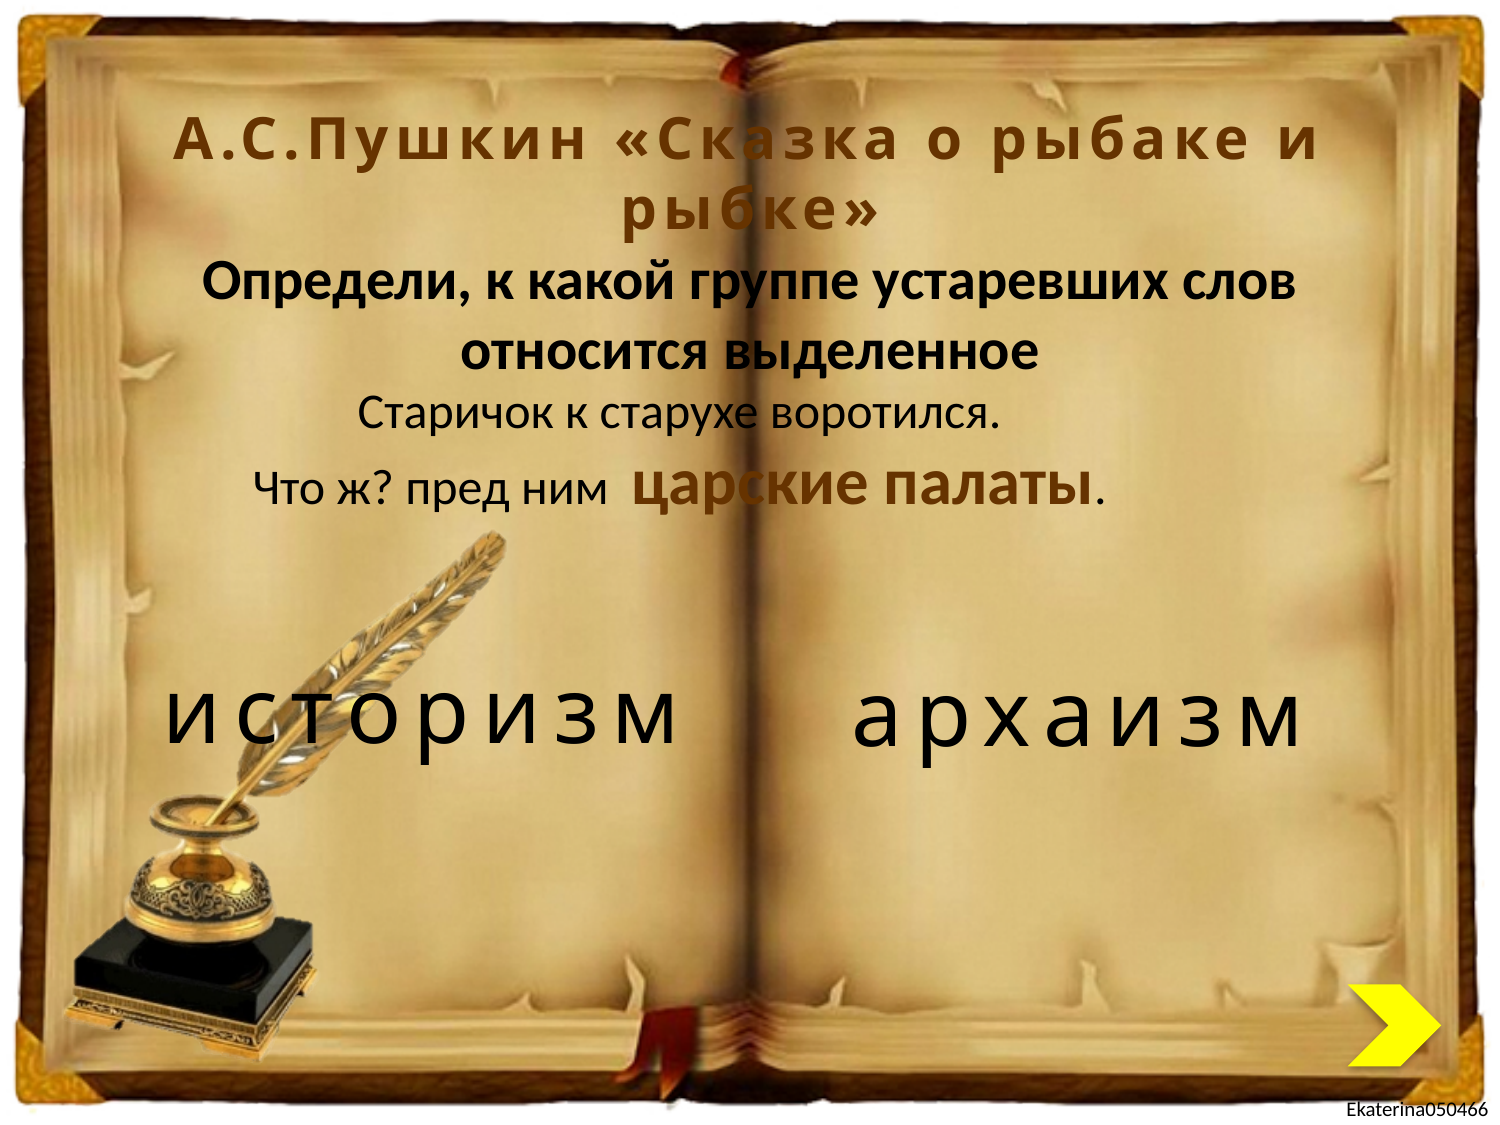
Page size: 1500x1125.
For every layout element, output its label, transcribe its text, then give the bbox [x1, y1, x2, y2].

text_box А.С.Пушкин «Сказка о рыбаке и рыбке» Определи, к какой группе устаревших слов относится выделенное [93, 93, 1407, 389]
text_box историзм [140, 644, 704, 770]
text_box архаизм [796, 647, 1360, 772]
text_box Старичок к старухе воротился. Что ж? пред ним царские палаты. [222, 389, 1137, 526]
text_box [1345, 982, 1444, 1069]
picture [0, 0, 1500, 1125]
